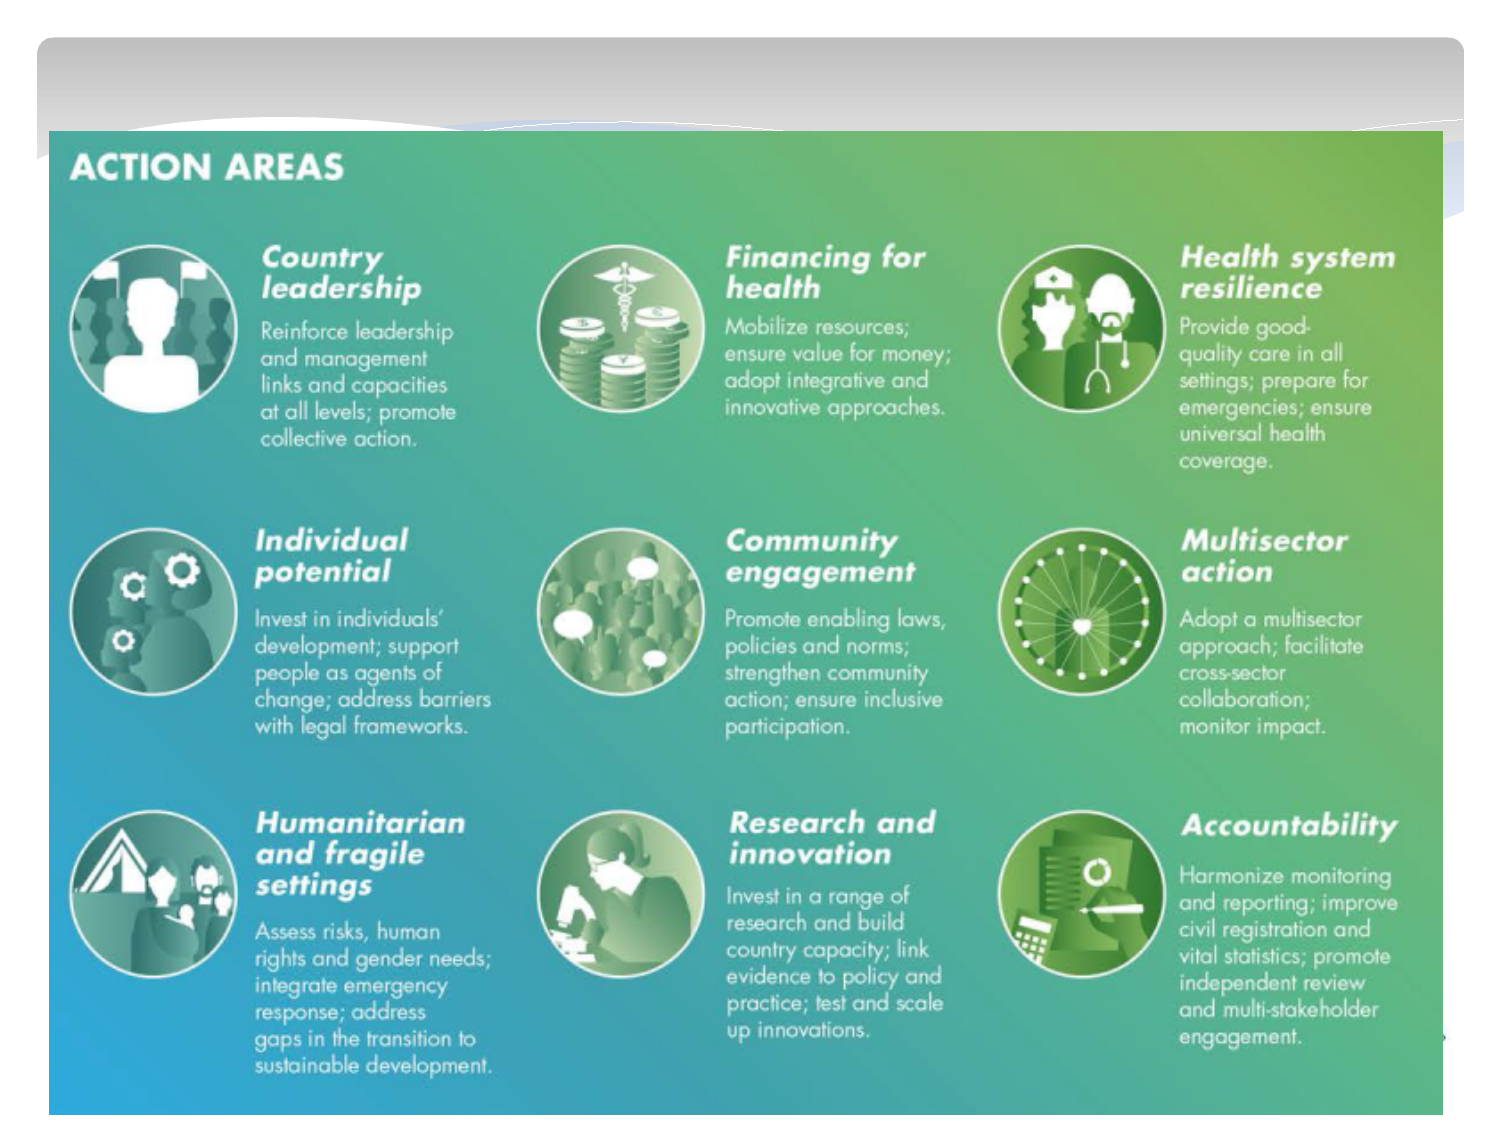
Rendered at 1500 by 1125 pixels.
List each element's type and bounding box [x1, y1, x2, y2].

picture [48, 130, 1452, 1115]
